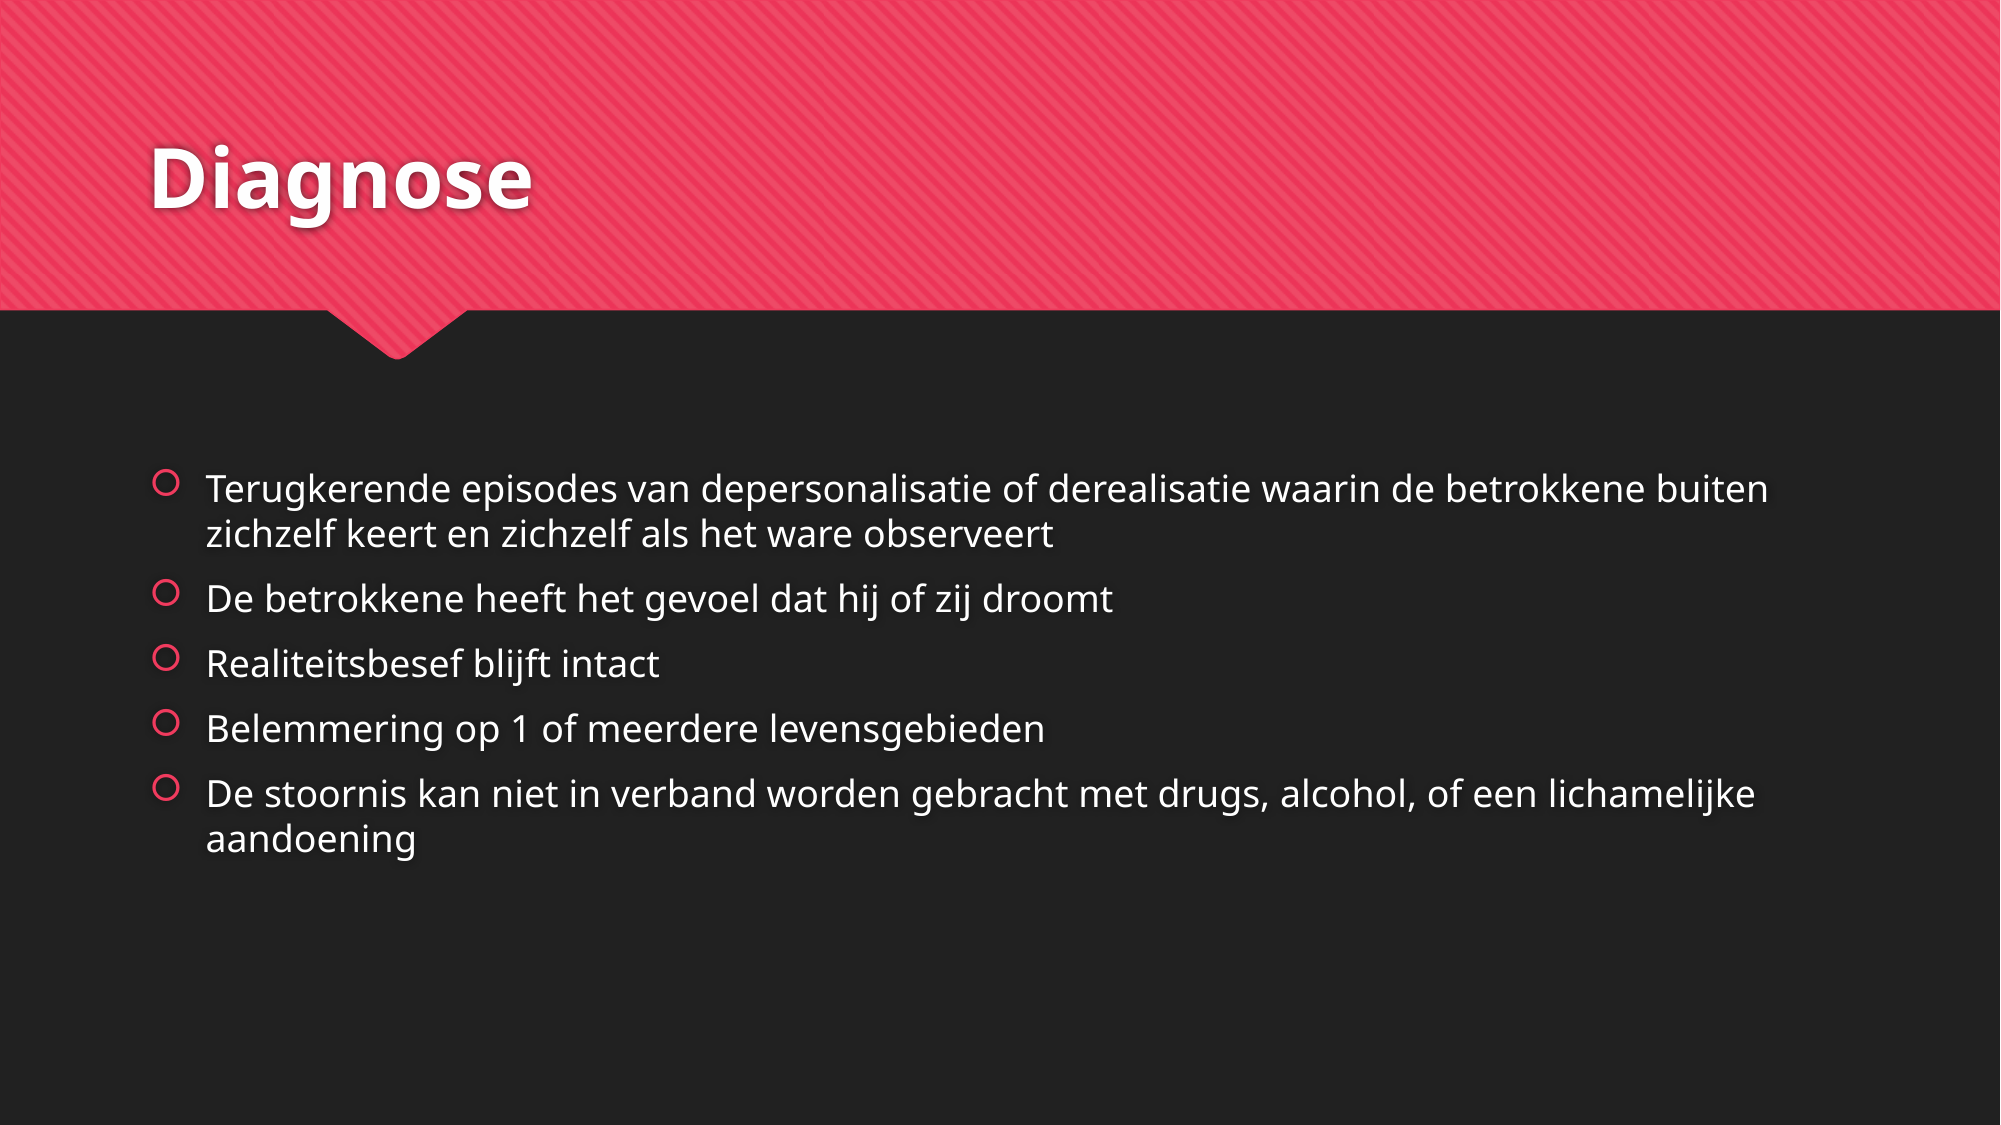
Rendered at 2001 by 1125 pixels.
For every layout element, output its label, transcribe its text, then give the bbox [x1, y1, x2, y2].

title Diagnose [132, 73, 1868, 233]
list Terugkerende episodes van depersonalisatie of derealisatie waarin de betrokkene buiten zichzelf keert en zichzelf als het ware observeert De betrokkene heeft het gevoel dat hij of zij droomt Realiteitsbesef blijft intact Belemmering op 1 of meerdere levensgebieden De stoornis kan niet in verband worden gebracht met drugs, alcohol, of een lichamelijke aandoening [134, 364, 1866, 962]
